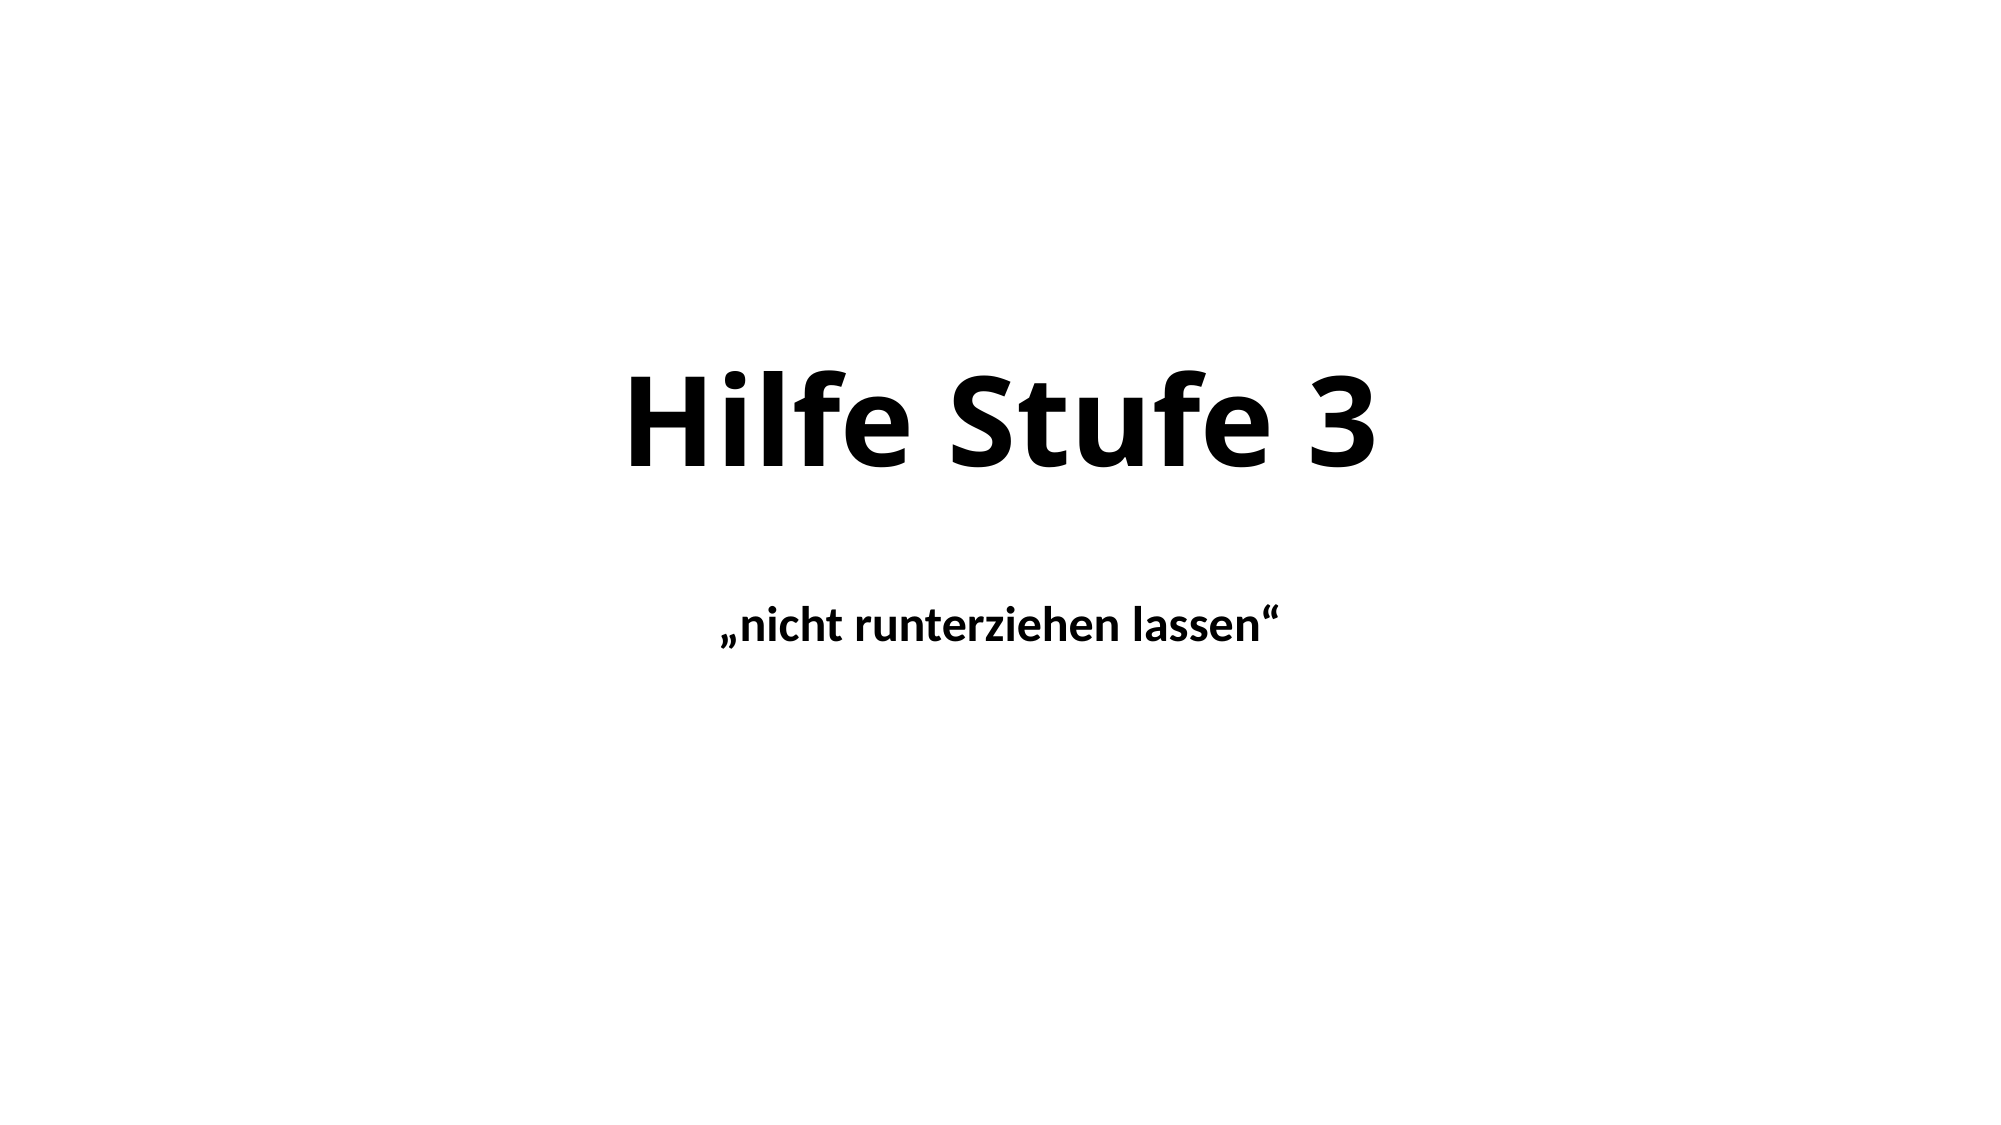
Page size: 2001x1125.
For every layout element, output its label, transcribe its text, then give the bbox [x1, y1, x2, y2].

title Hilfe Stufe 3 [249, 109, 1750, 501]
subtitle „nicht runterziehen lassen“ [249, 590, 1750, 863]
